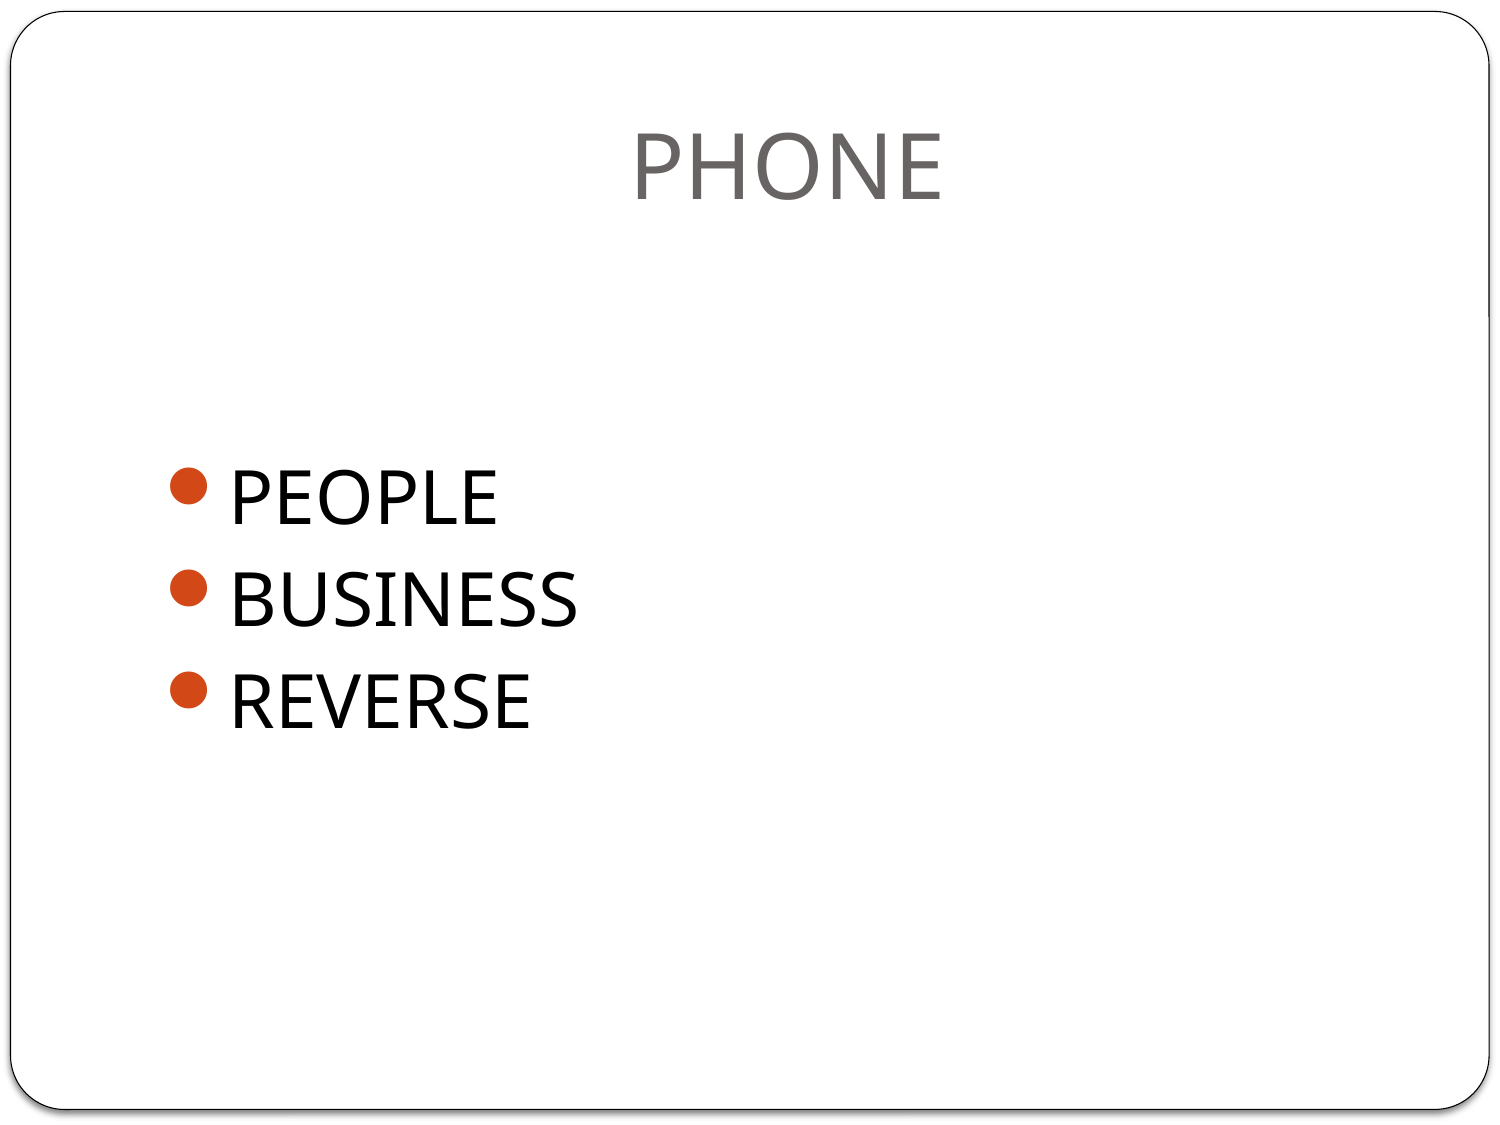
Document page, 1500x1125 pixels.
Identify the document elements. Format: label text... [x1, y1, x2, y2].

title PHONE [150, 45, 1425, 233]
list PEOPLE BUSINESS REVERSE [150, 237, 1425, 988]
